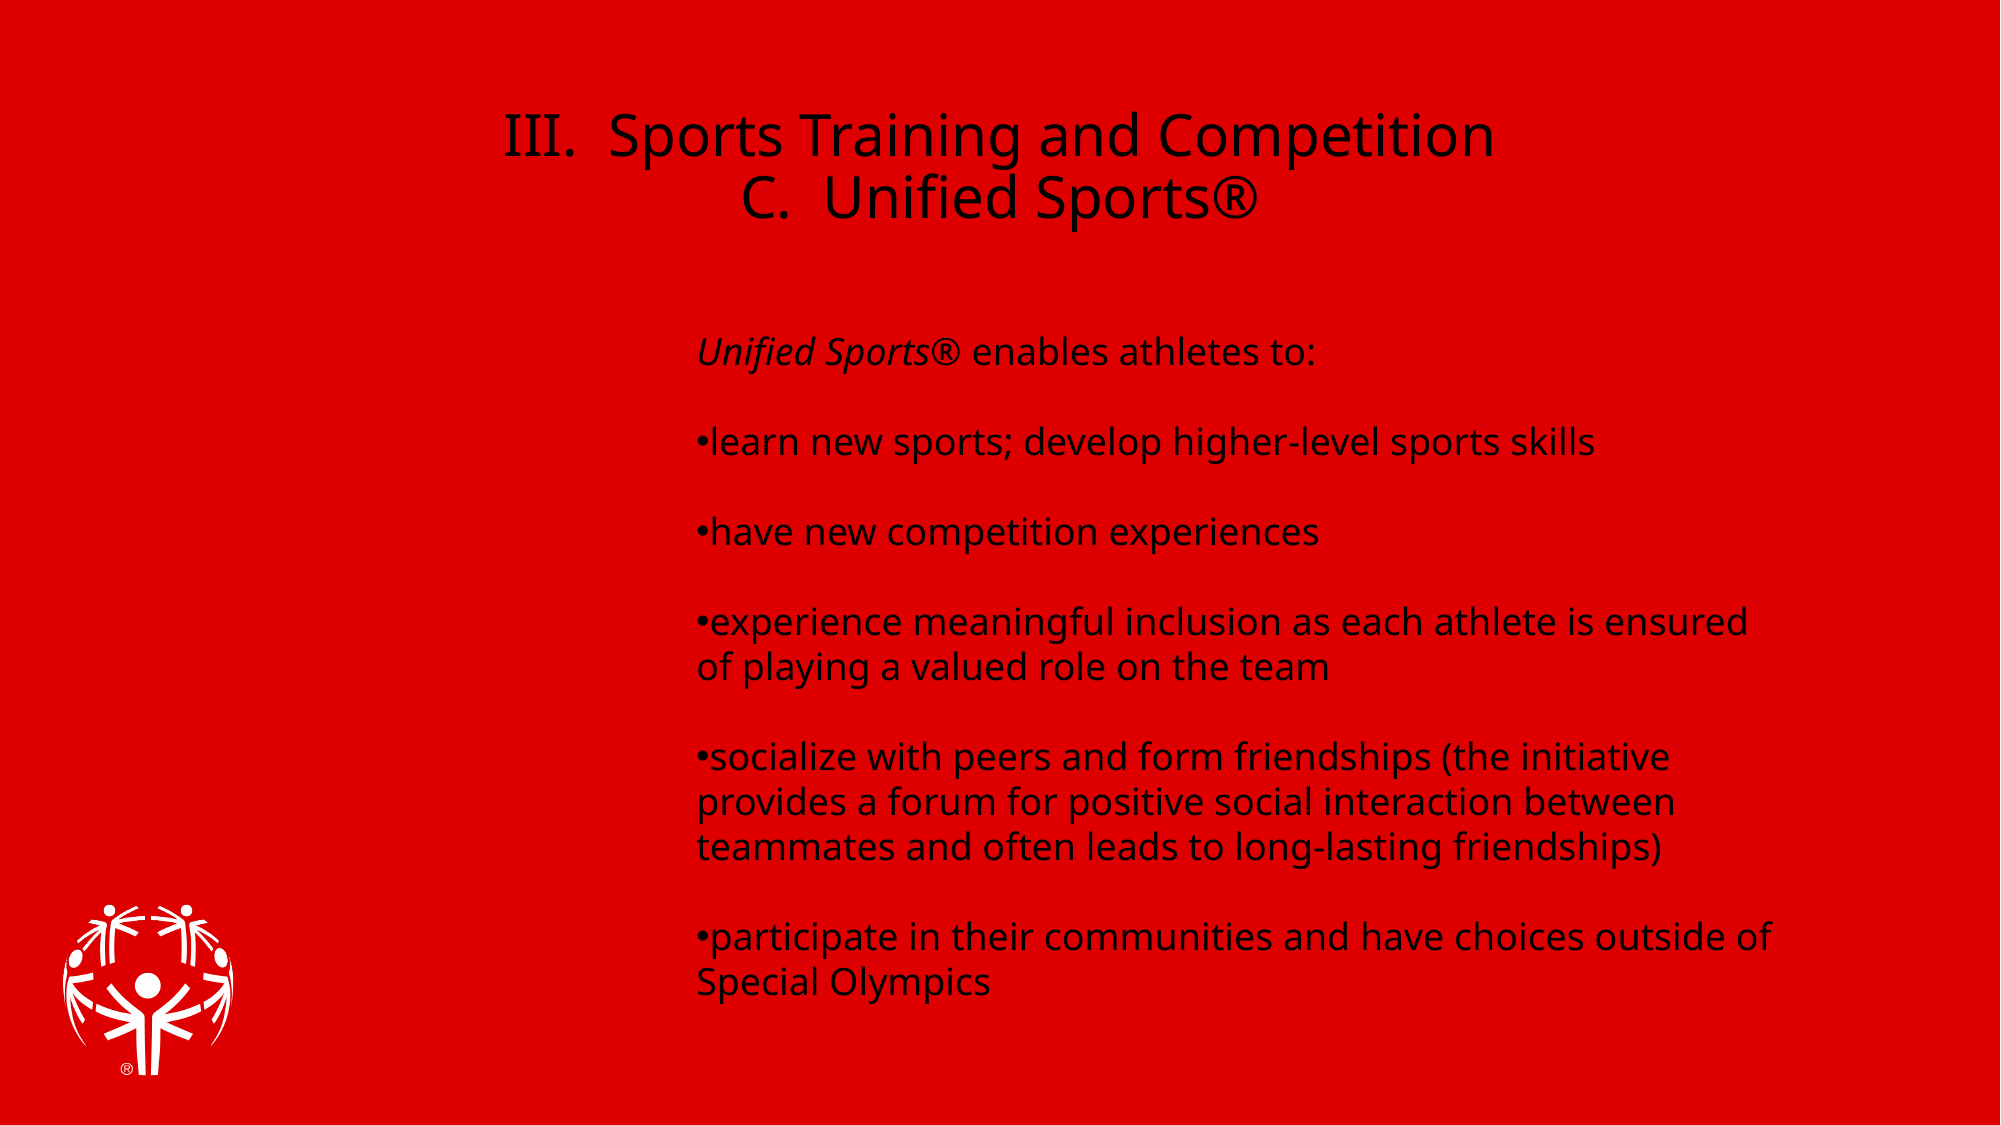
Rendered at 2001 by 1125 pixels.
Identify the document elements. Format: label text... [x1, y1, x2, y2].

title III. Sports Training and Competition C. Unified Sports® [137, 59, 1863, 278]
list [0, 881, 287, 1098]
text_box Unified Sports® enables athletes to: learn new sports; develop higher-level sports skills have new competition experiences experience meaningful inclusion as each athlete is ensured of playing a valued role on the team socialize with peers and form friendships (the initiative provides a forum for positive social interaction between teammates and often leads to long-lasting friendships) participate in their communities and have choices outside of Special Olympics [681, 320, 1803, 1011]
